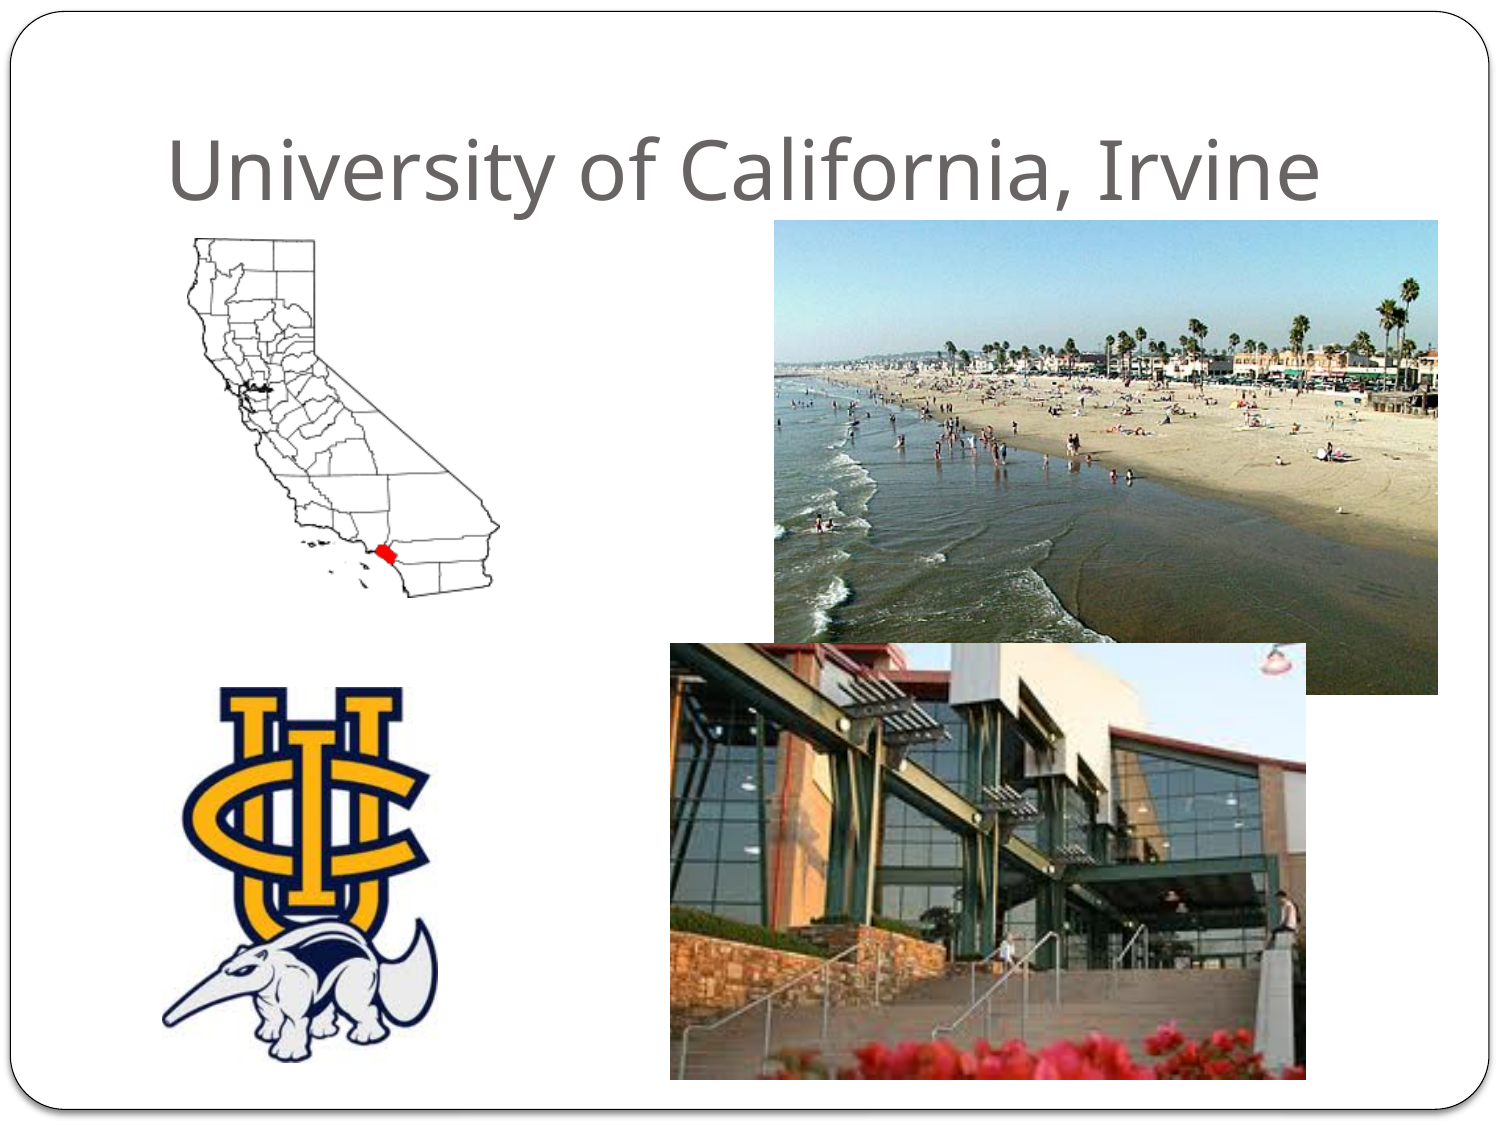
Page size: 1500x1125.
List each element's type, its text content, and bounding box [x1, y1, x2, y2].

picture [162, 686, 438, 1063]
picture [669, 220, 1438, 1080]
title University of California, Irvine [149, 44, 1426, 233]
picture [187, 238, 501, 598]
